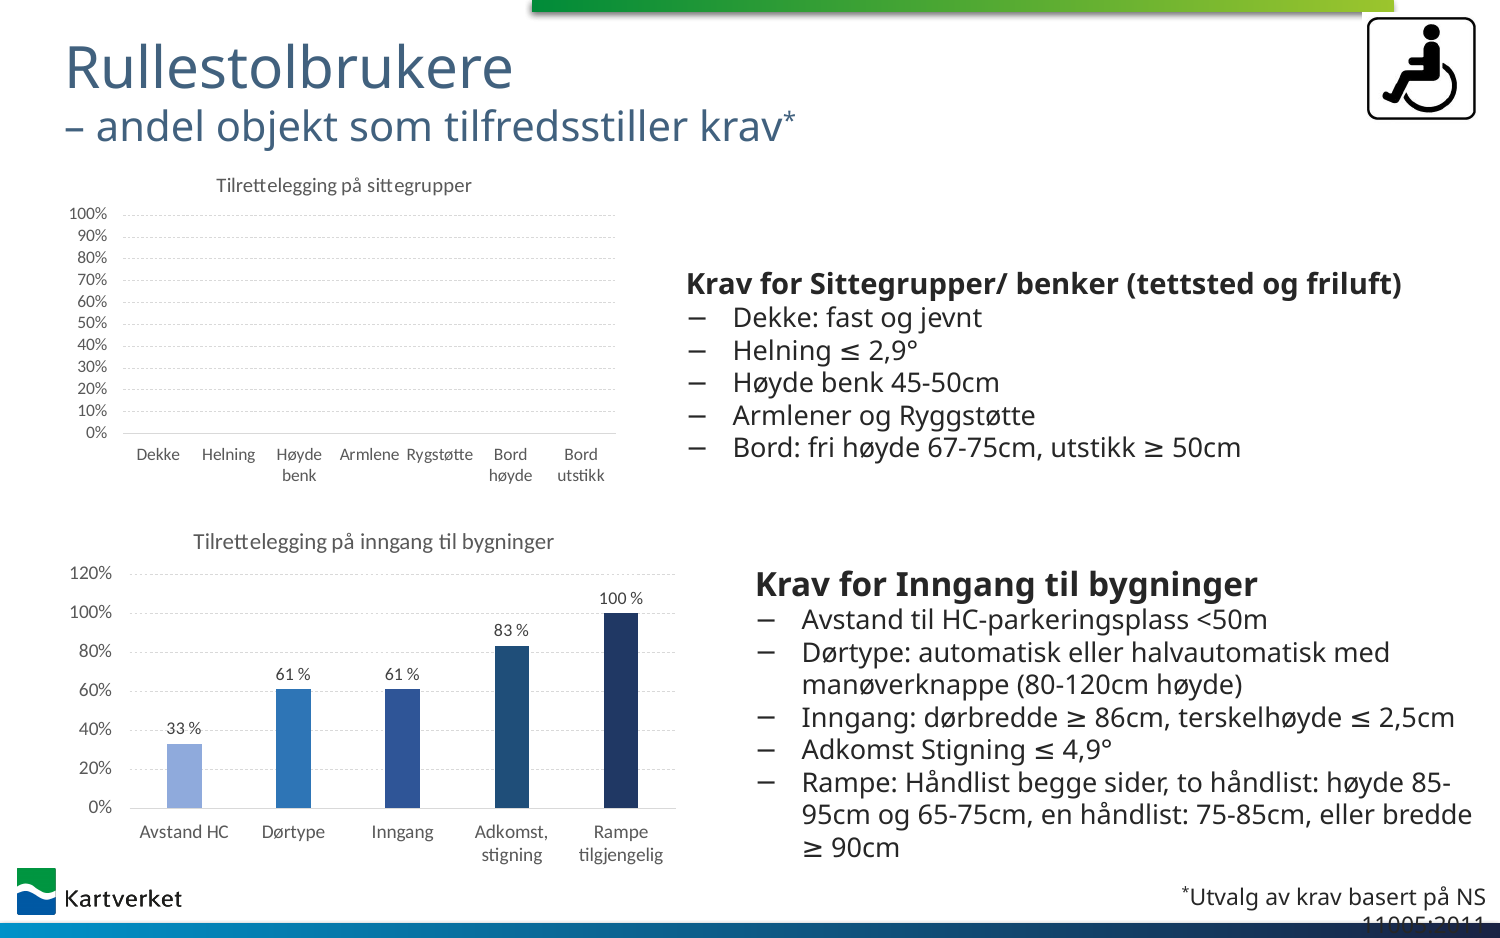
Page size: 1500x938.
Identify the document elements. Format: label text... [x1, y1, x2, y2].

text_box *Utvalg av krav basert på NS 11005:2011 [1068, 873, 1500, 938]
text_box Rullestolbrukere – andel objekt som tilfredsstiller krav* [49, 25, 1431, 158]
picture [1362, 12, 1481, 126]
picture [62, 166, 626, 492]
text_box Krav for Sittegrupper/ benker (tettsted og friluft) Dekke: fast og jevnt Helning ≤ 2,9° Høyde benk 45-50cm Armlener og Ryggstøtte Bord: fri høyde 67-75cm, utstikk ≥ 50cm [670, 258, 1418, 471]
picture [62, 520, 687, 874]
text_box Krav for Inngang til bygninger Avstand til HC-parkeringsplass <50m Dørtype: automatisk eller halvautomatisk med manøverknappe (80-120cm høyde) Inngang: dørbredde ≥ 86cm, terskelhøyde ≤ 2,5cm Adkomst Stigning ≤ 4,9° Rampe: Håndlist begge sider, to håndlist: høyde 85-95cm og 65-75cm, en håndlist: 75-85cm, eller bredde ≥ 90cm [740, 555, 1491, 870]
